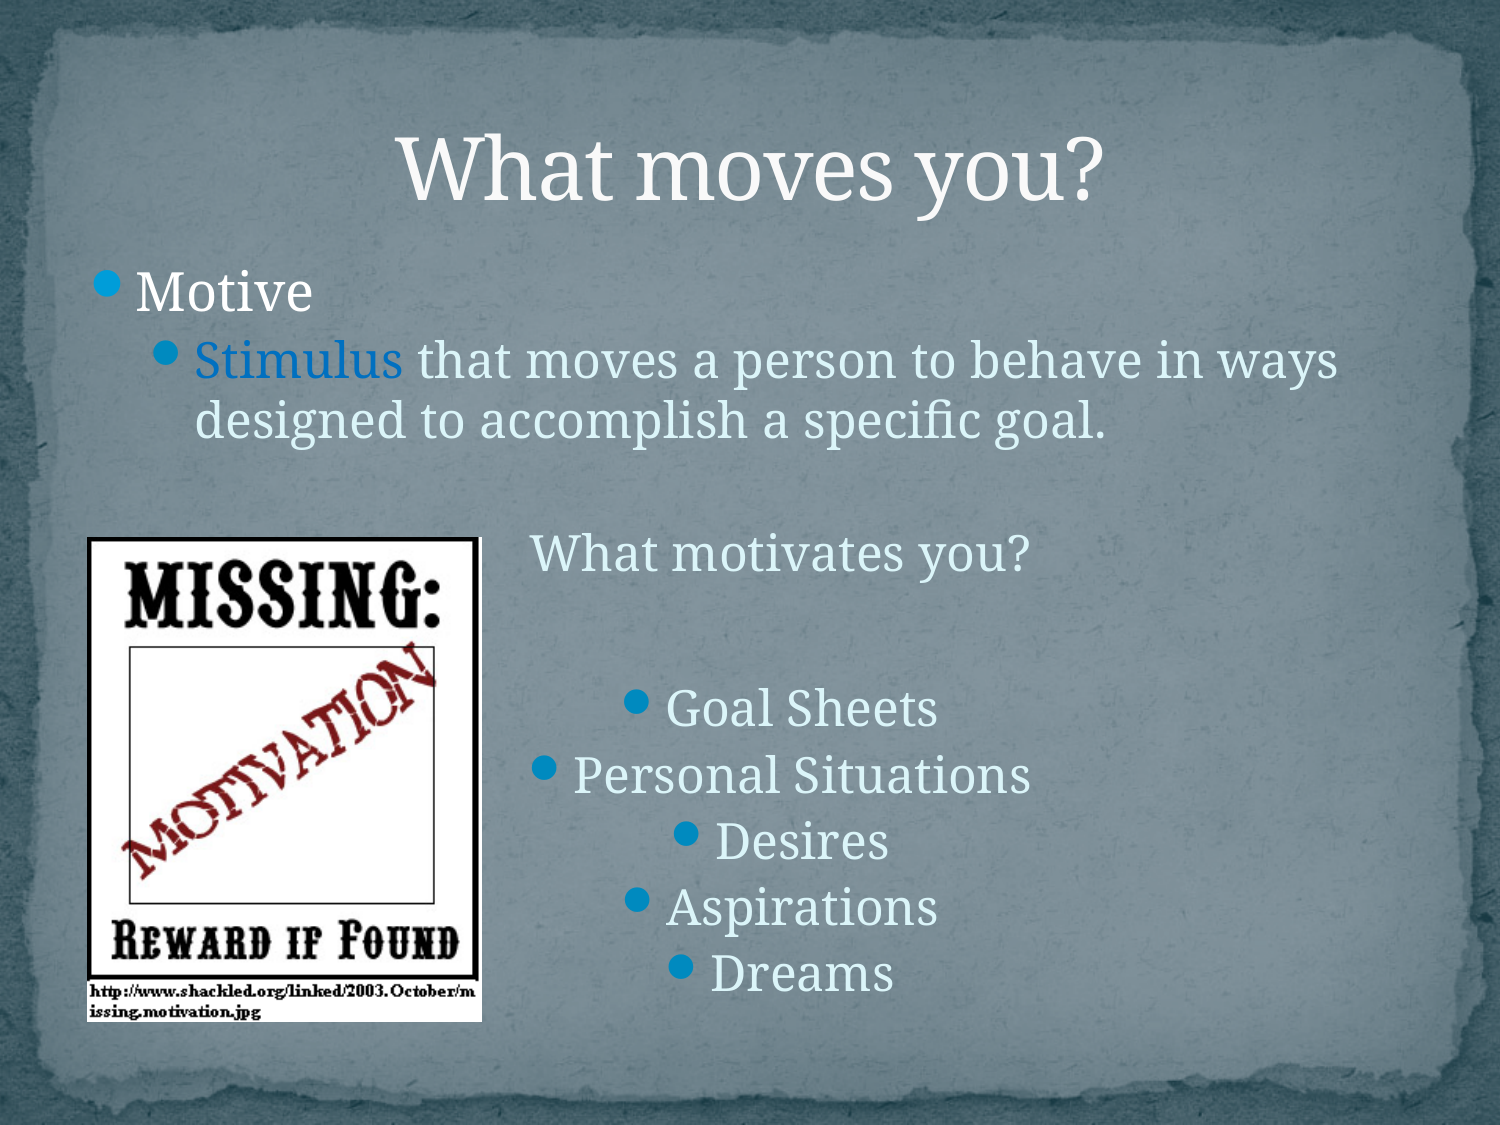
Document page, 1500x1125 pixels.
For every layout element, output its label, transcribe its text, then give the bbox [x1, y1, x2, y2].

picture [87, 537, 482, 1022]
title What moves you? [74, 24, 1425, 225]
list Motive Stimulus that moves a person to behave in ways designed to accomplish a specific goal. What motivates you? Goal Sheets Personal Situations Desires Aspirations Dreams [75, 249, 1425, 1000]
